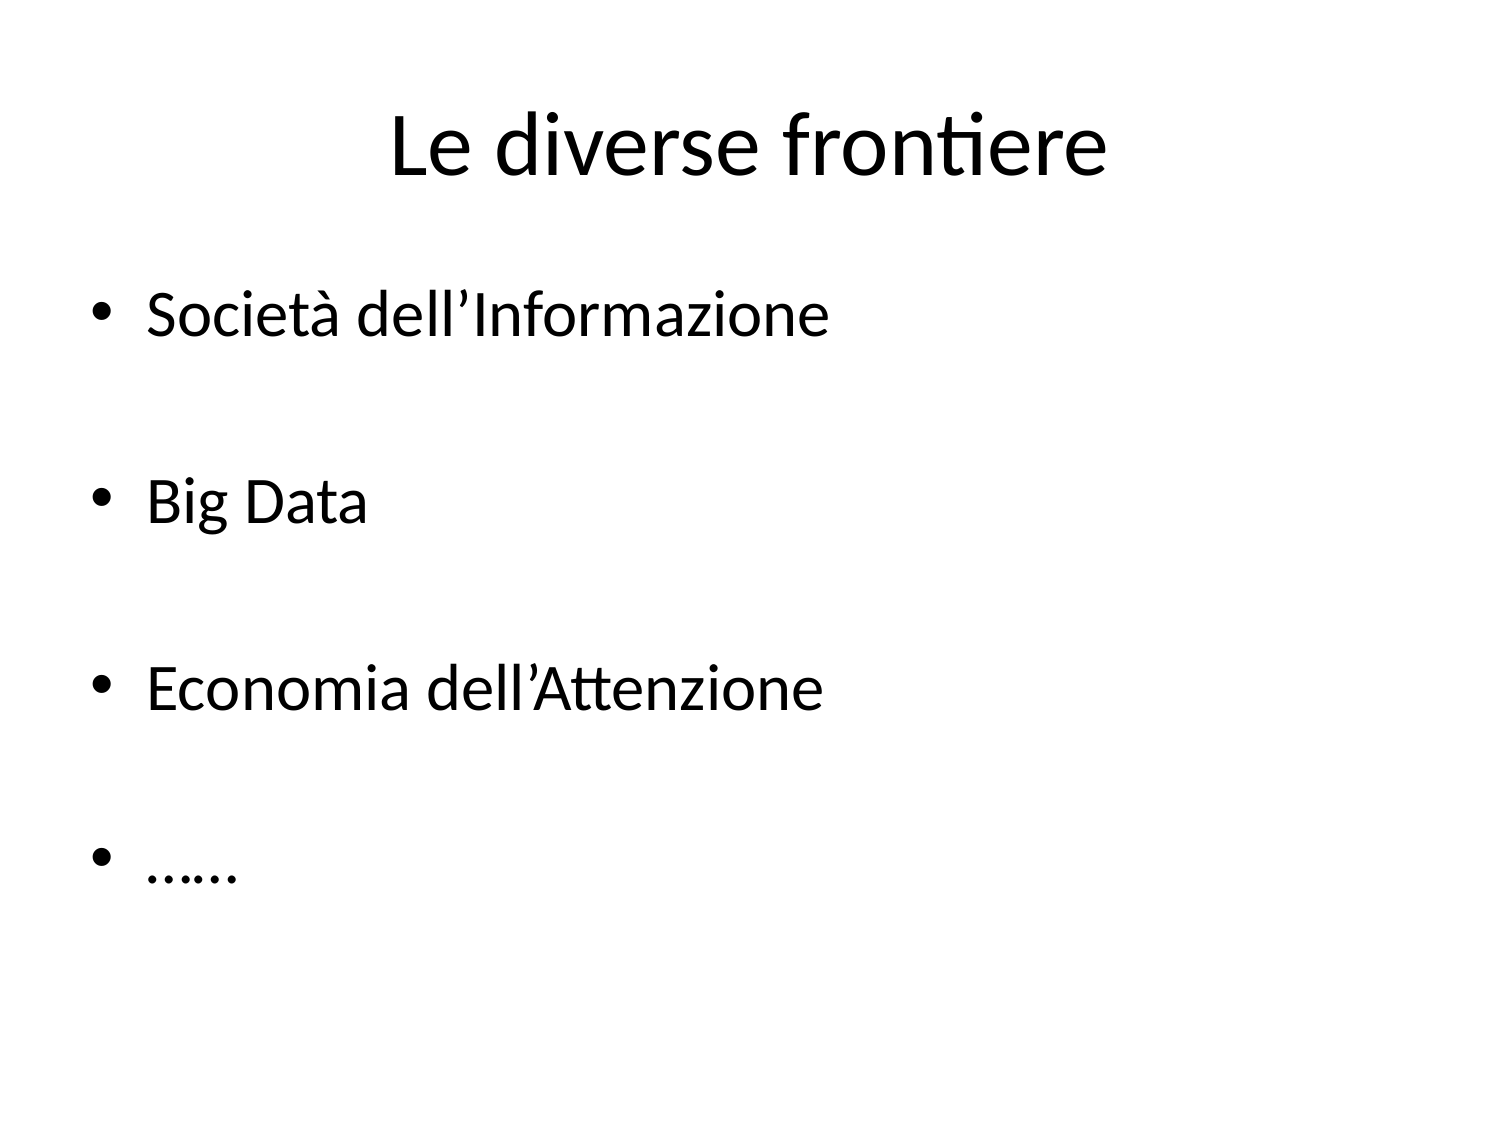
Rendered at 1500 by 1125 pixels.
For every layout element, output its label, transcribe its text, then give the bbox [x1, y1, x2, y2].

title Le diverse frontiere [75, 45, 1425, 233]
list Società dell’Informazione Big Data Economia dell’Attenzione …… [75, 262, 1425, 1005]
